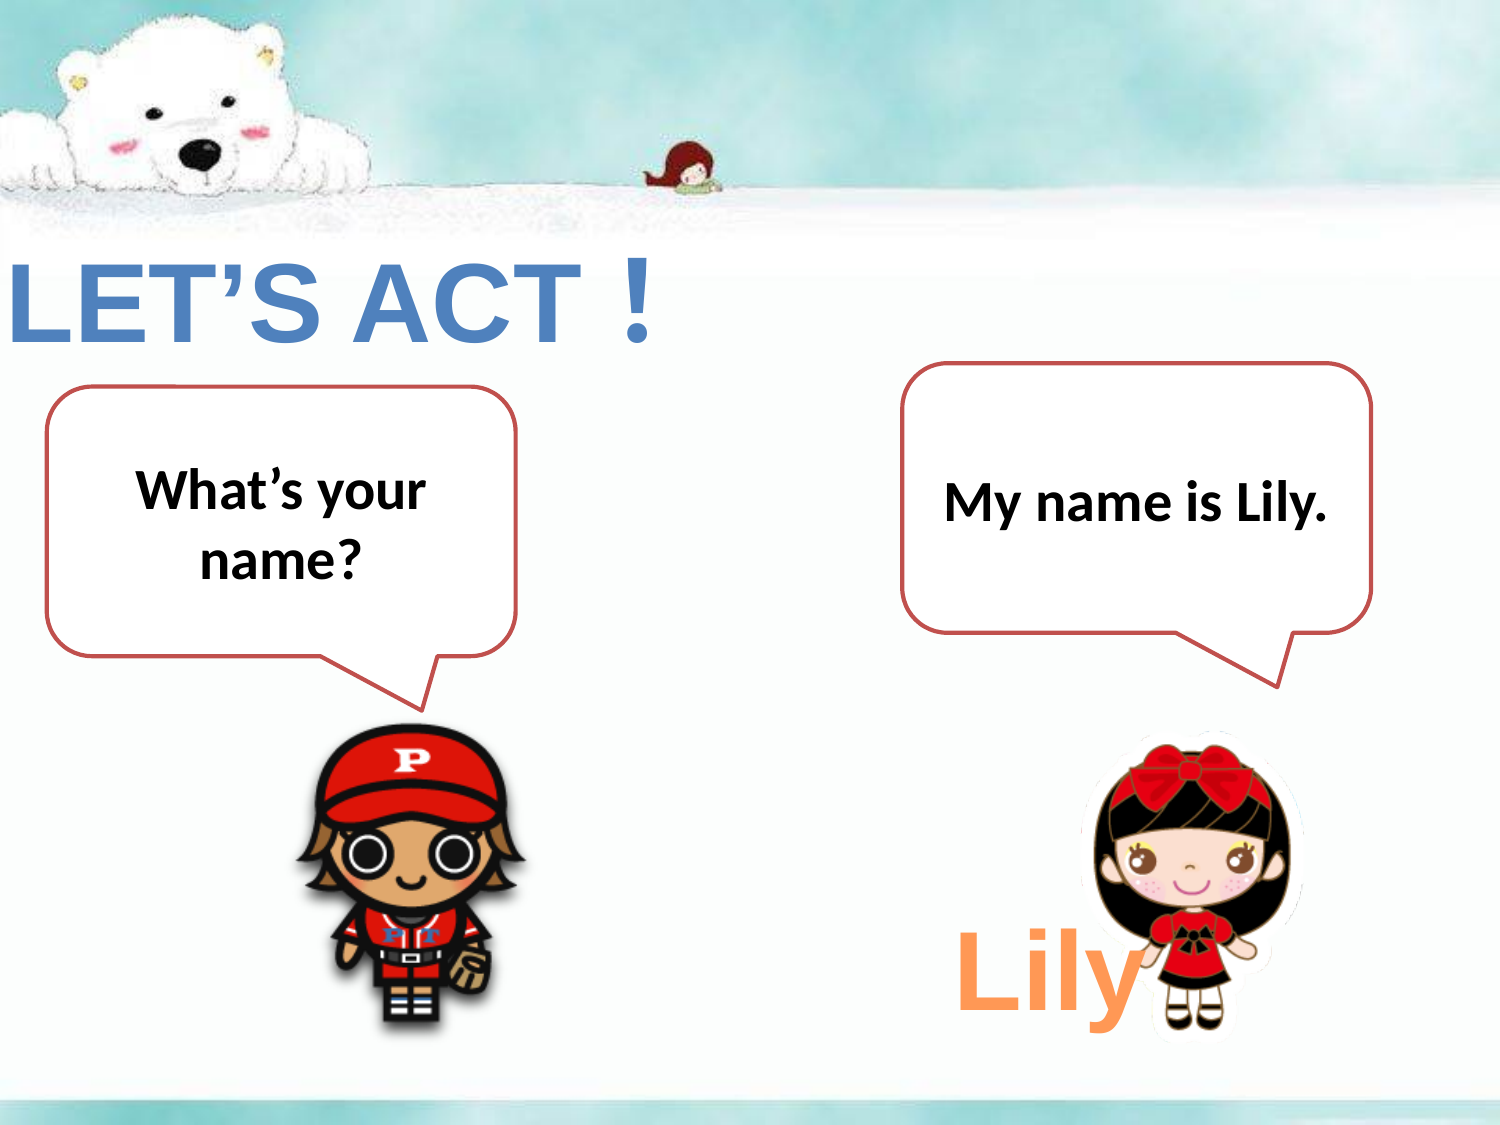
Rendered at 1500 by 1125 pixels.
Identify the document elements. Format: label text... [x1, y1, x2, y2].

text_box What’s your name? [44, 384, 518, 659]
text_box Let’s act！ [0, 222, 737, 373]
text_box My name is Lily. [900, 361, 1374, 690]
text_box Lily [938, 890, 1014, 1041]
picture [0, 0, 1500, 1125]
